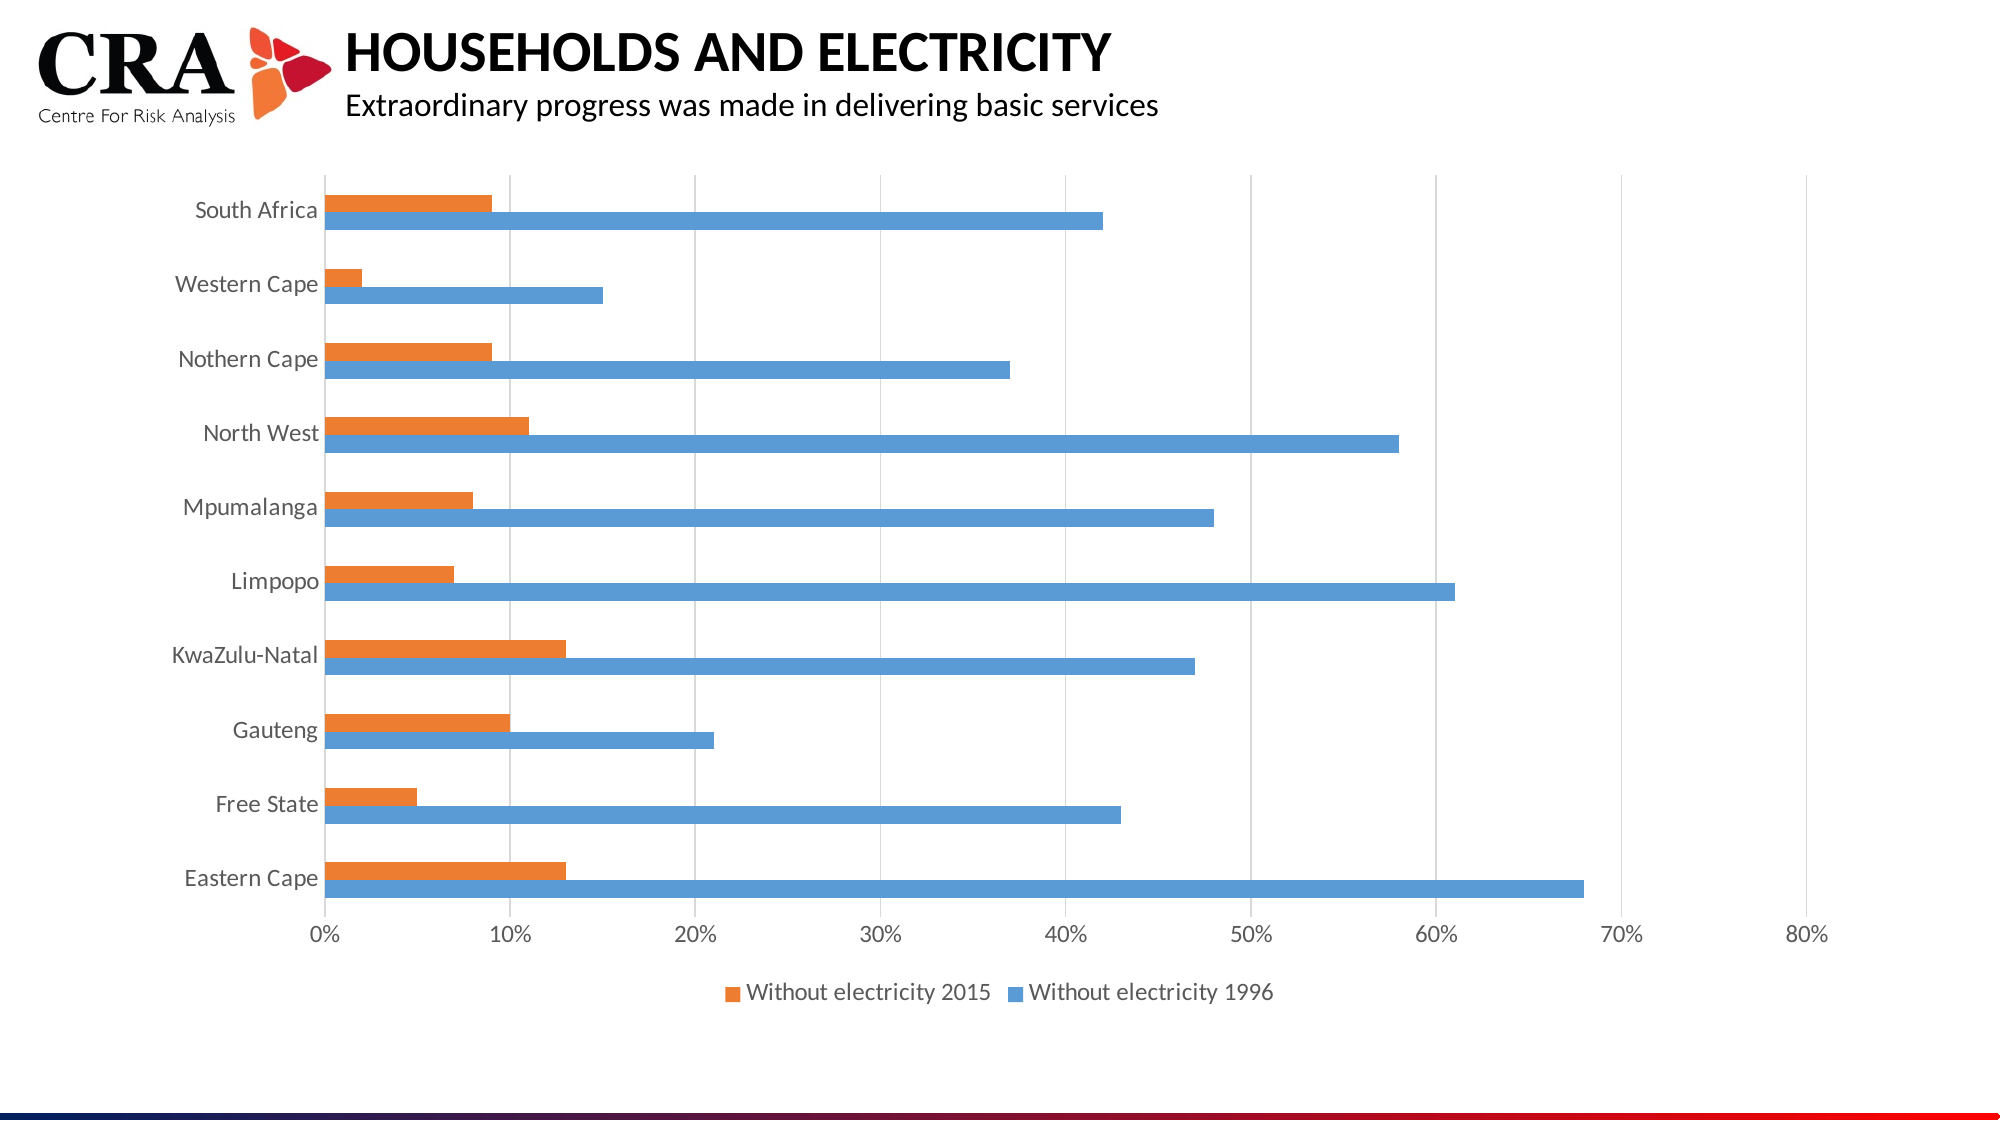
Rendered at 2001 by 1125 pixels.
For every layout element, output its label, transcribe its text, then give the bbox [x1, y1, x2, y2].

text_box [0, 1111, 2000, 1122]
chart [137, 158, 1863, 1014]
picture [23, 11, 346, 137]
text_box HOUSEHOLDS AND ELECTRICITY Extraordinary progress was made in delivering basic services [330, 5, 1848, 158]
